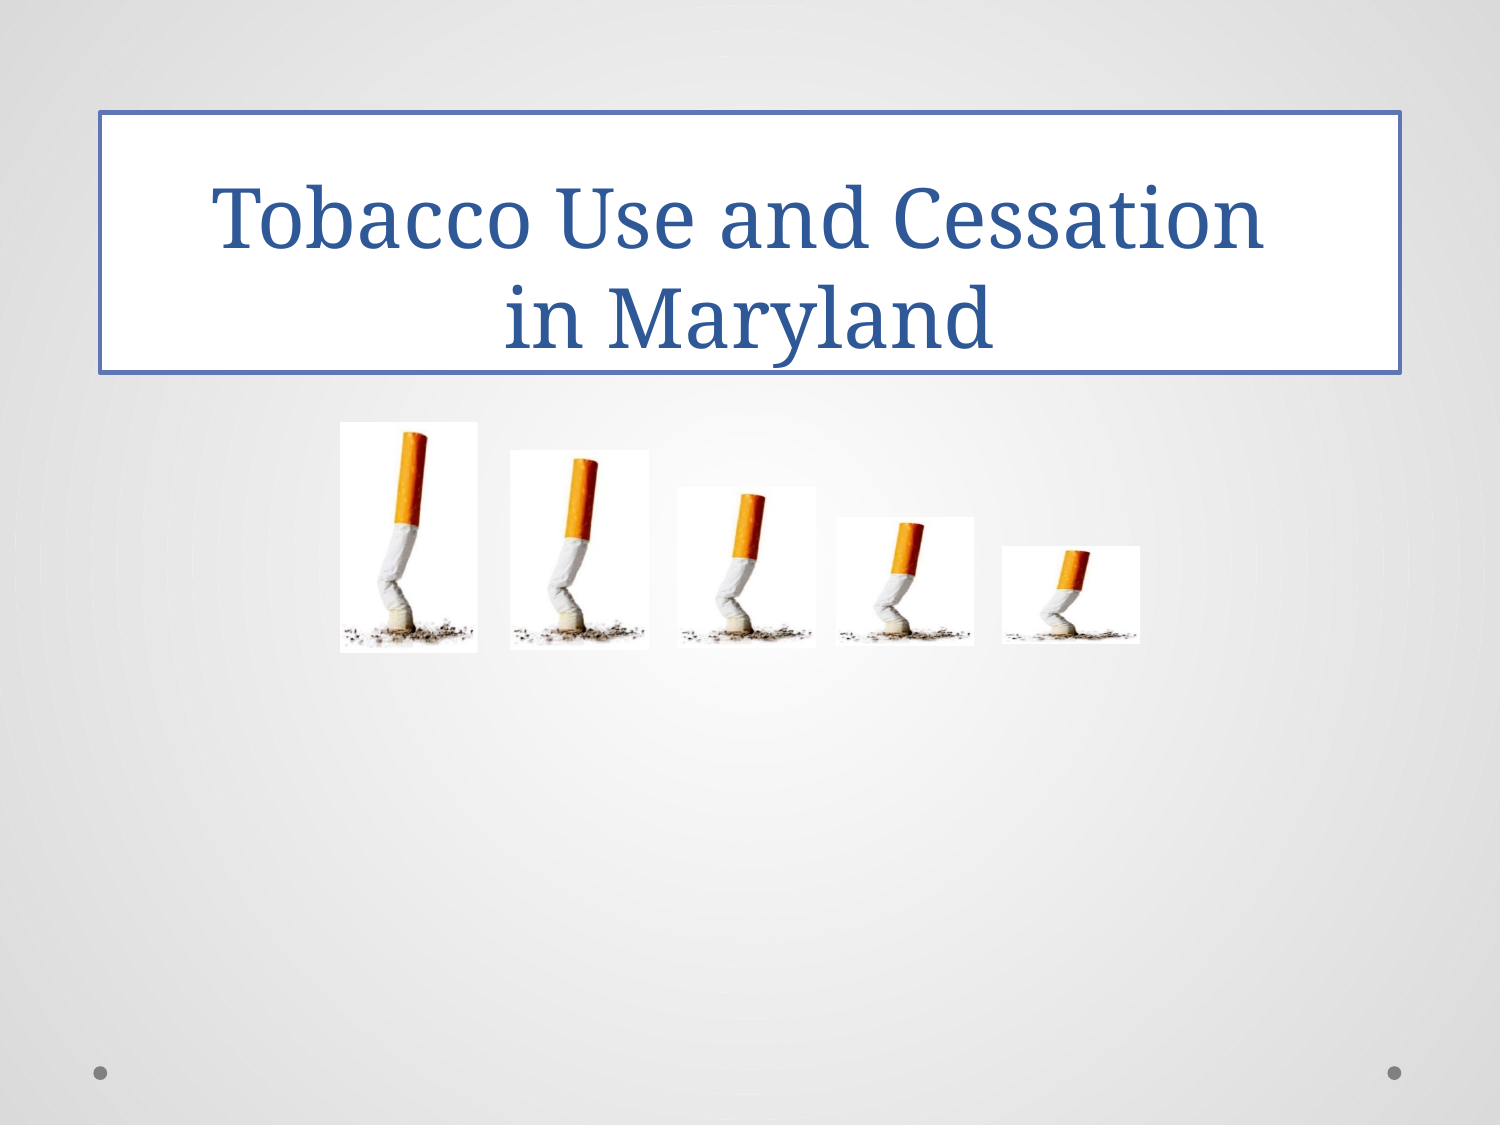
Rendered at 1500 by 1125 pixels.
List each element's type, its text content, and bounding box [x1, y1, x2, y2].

title Tobacco Use and Cessation in Maryland [98, 110, 1402, 375]
picture [339, 422, 478, 653]
picture [1001, 545, 1141, 644]
picture [835, 517, 975, 647]
picture [677, 486, 817, 649]
picture [509, 450, 649, 650]
